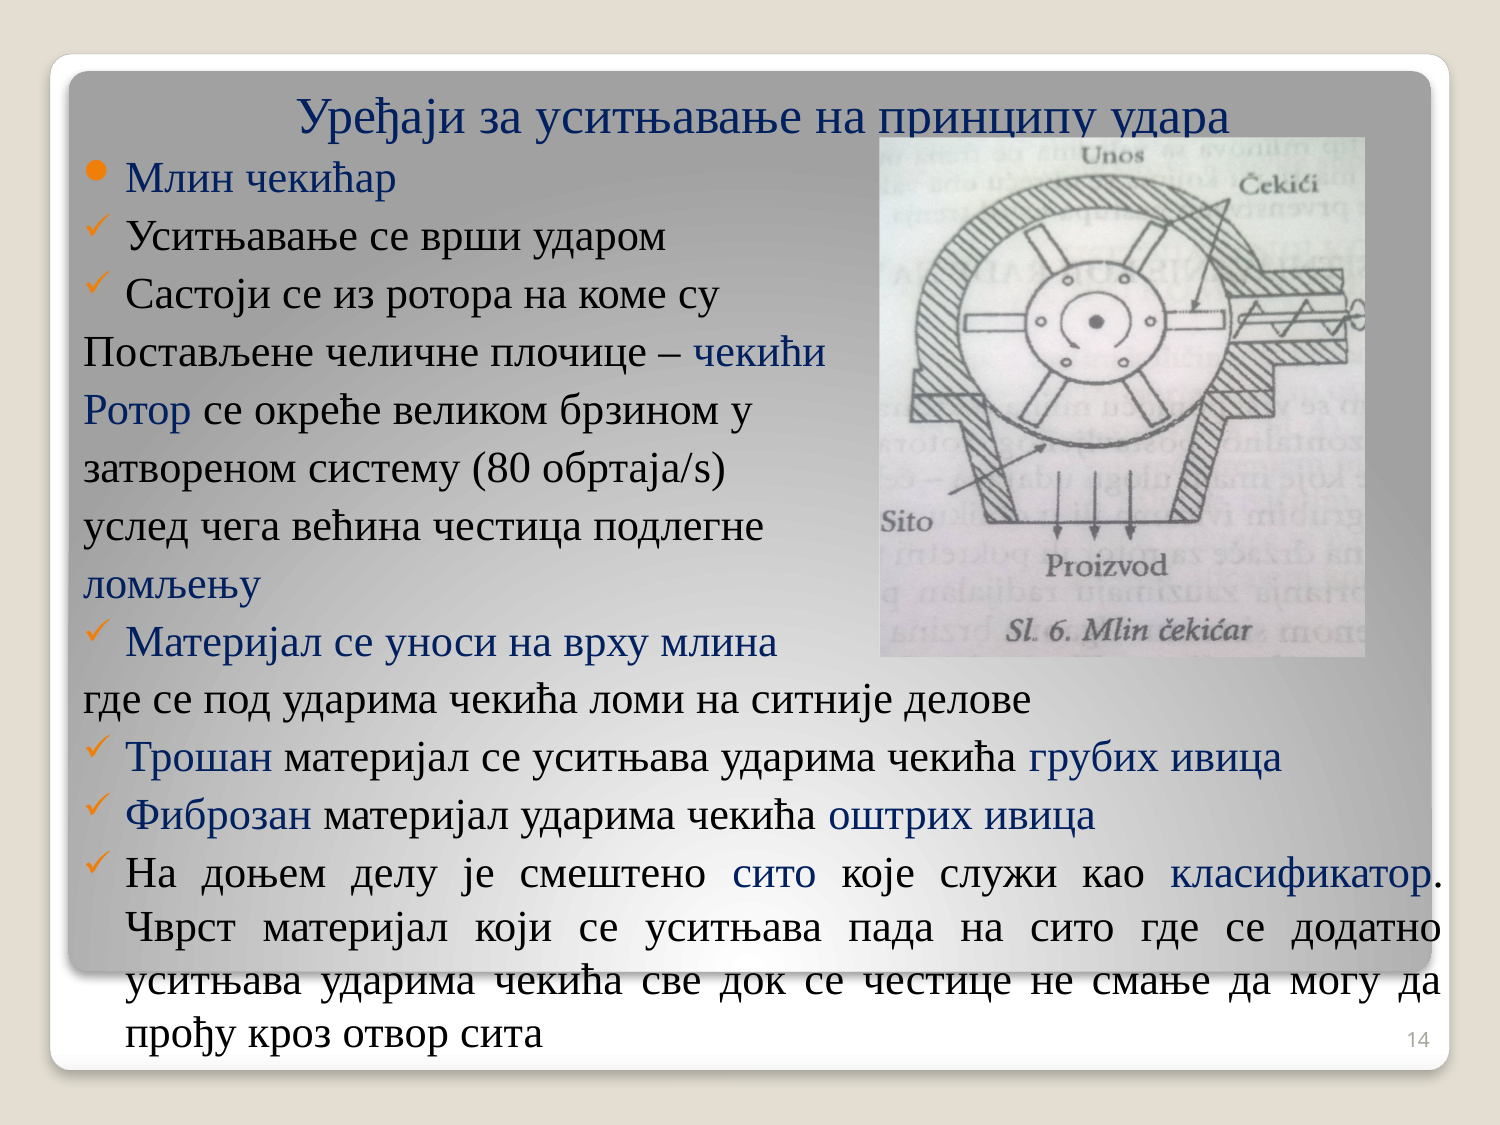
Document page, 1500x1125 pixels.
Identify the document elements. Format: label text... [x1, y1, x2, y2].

picture [861, 138, 1383, 657]
list Уређаји за уситњавање на принципу удара Млин чекићар Уситњавање се врши ударом Састоји се из ротора на коме су Постављене челичне плочице – чекићи Ротор се окреће великом брзином у затвореном систему (80 обртаја/s) услед чега већина честица подлегне ломљењу Материјал се уноси на врху млина где се под ударима чекића ломи на ситније делове Трошан материјал се уситњава ударима чекића грубих ивица Фиброзан материјал ударима чекића оштрих ивица На доњем делу је смештено сито које служи као класификатор. Чврст материјал који се уситњава пада на сито где се додатно уситњава ударима чекића све док се честице не смање да могу да прођу кроз отвор сита [53, 66, 1459, 1071]
slide_number 14 [1369, 1002, 1445, 1063]
